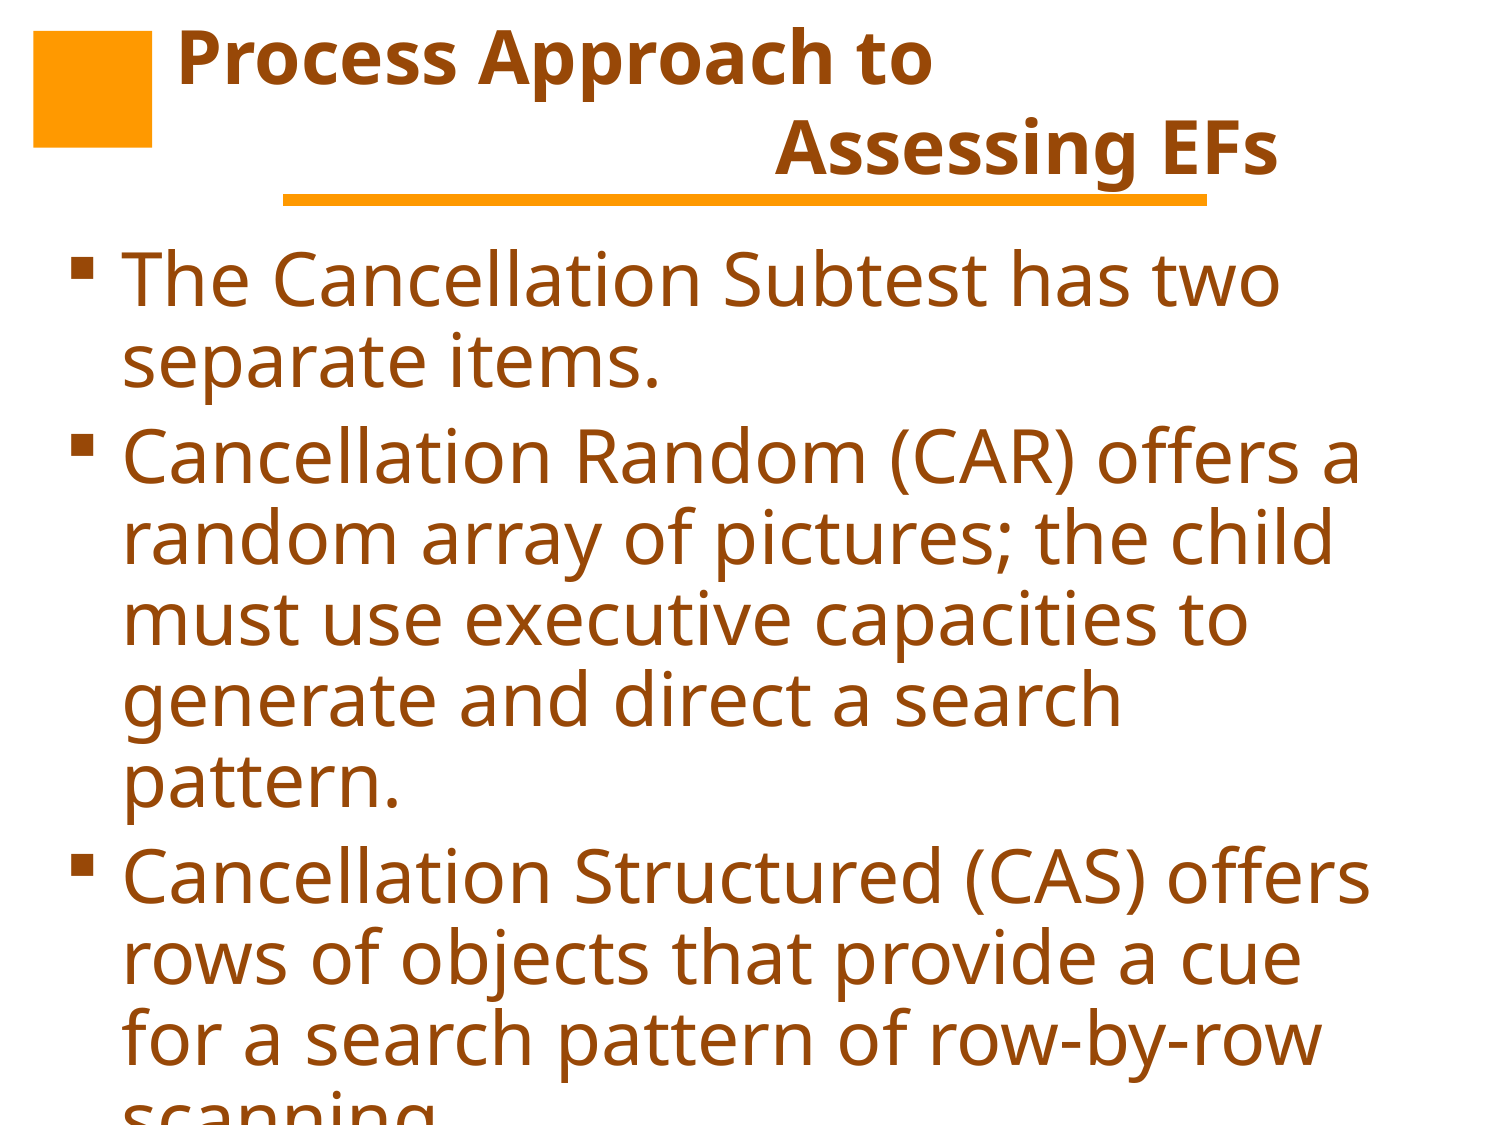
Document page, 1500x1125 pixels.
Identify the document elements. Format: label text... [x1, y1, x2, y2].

title Process Approach to Assessing EFs [160, 72, 1386, 198]
text_box [31, 29, 154, 150]
list The Cancellation Subtest has two separate items. Cancellation Random (CAR) offers a random array of pictures; the child must use executive capacities to generate and direct a search pattern. Cancellation Structured (CAS) offers rows of objects that provide a cue for a search pattern of row-by-row scanning. [49, 234, 1426, 1013]
